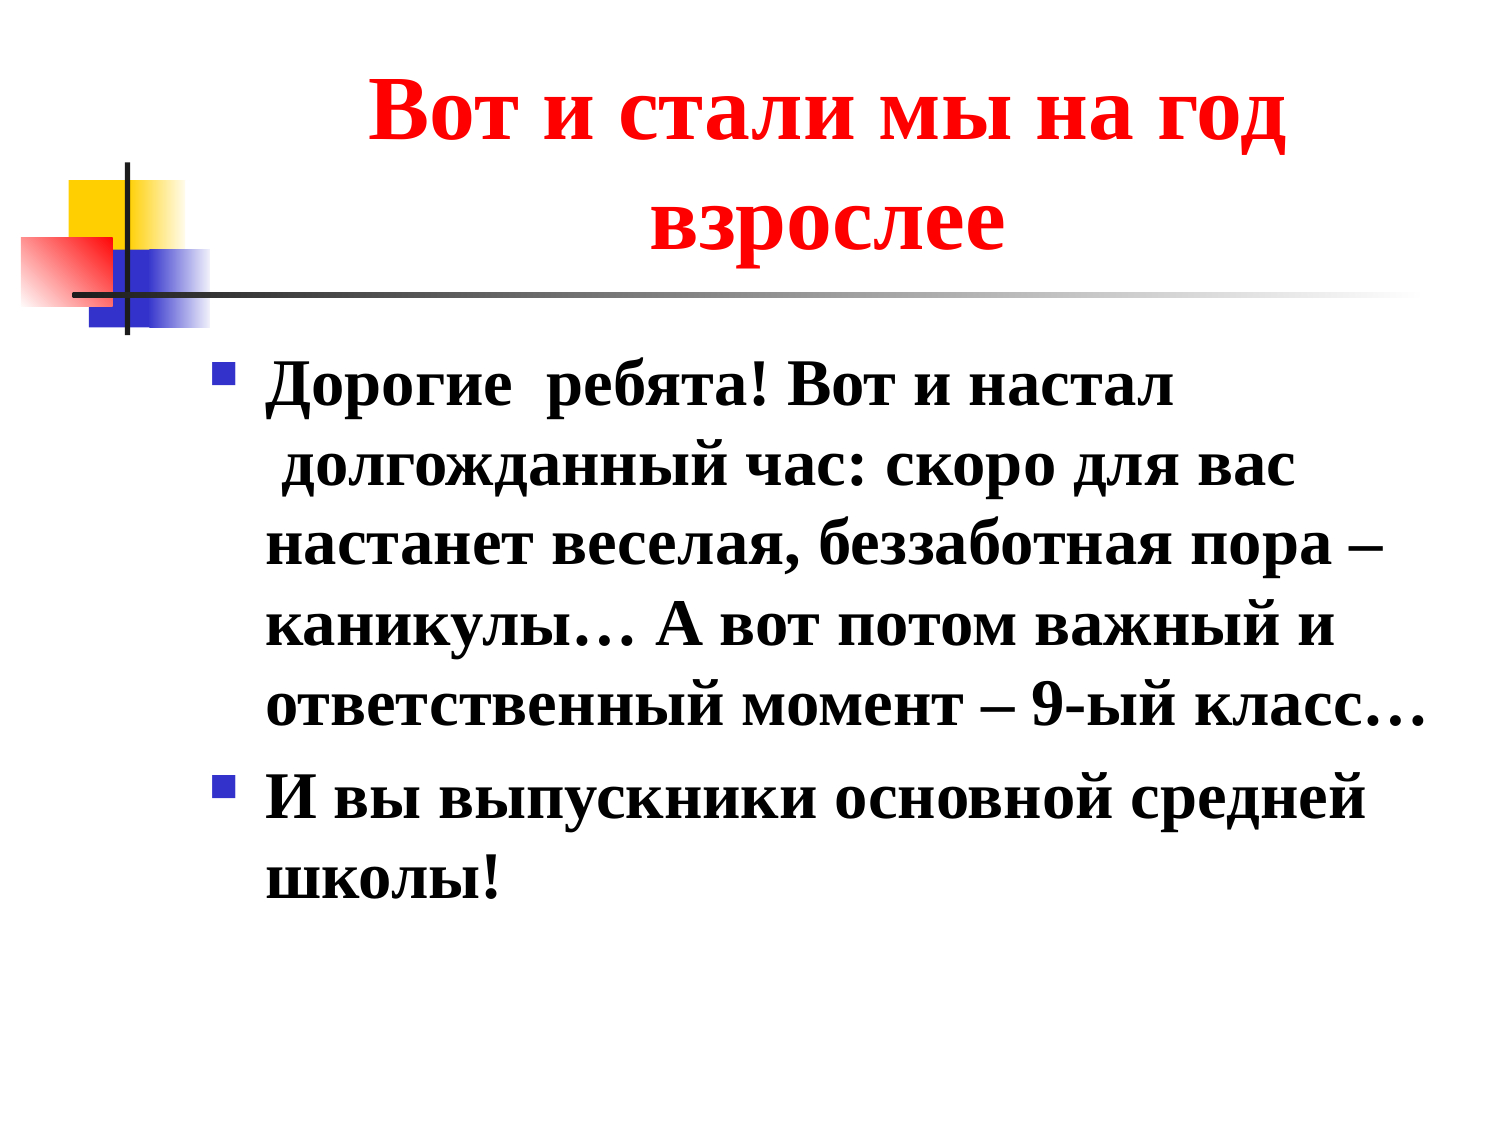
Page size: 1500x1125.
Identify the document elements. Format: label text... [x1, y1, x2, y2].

list Дорогие ребята! Вот и настал долгожданный час: скоро для вас настанет веселая, беззаботная пора – каникулы… А вот потом важный и ответственный момент – 9-ый класс… И вы выпускники основной средней школы! [193, 331, 1447, 1006]
title Вот и стали мы на год взрослее [188, 35, 1468, 275]
